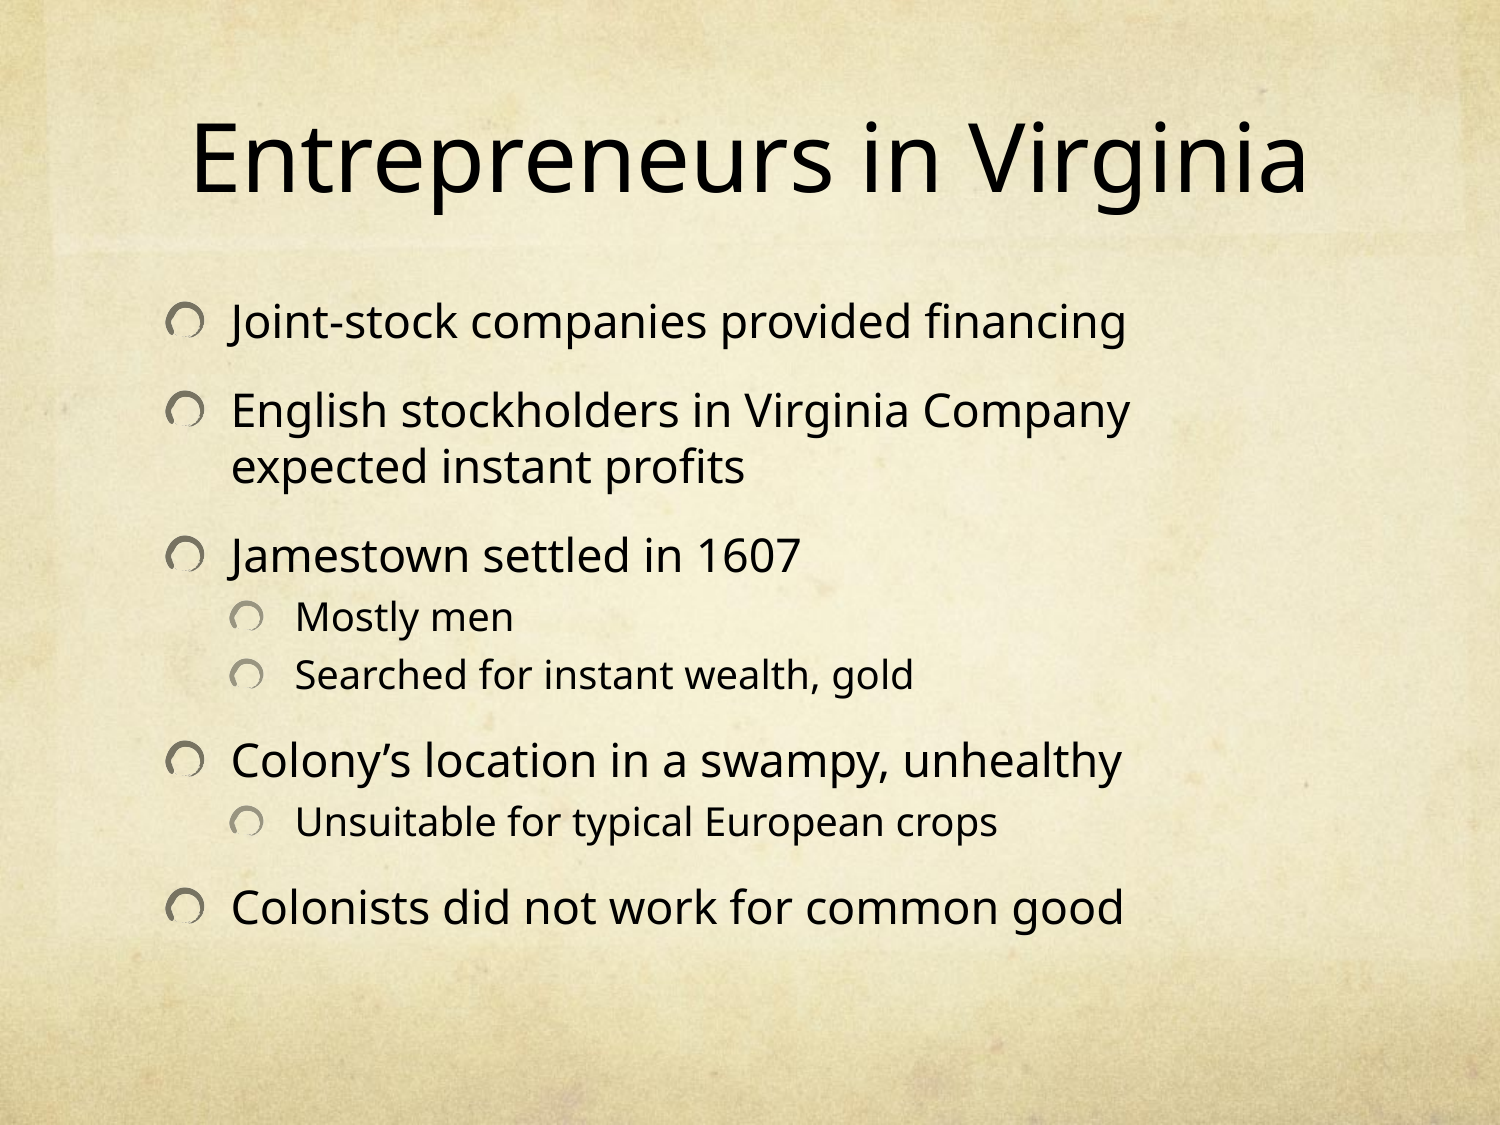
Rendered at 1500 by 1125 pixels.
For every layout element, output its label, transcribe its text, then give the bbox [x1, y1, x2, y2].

list Joint-stock companies provided financing English stockholders in Virginia Company expected instant profits Jamestown settled in 1607 Mostly men Searched for instant wealth, gold Colony’s location in a swampy, unhealthy Unsuitable for typical European crops Colonists did not work for common good [150, 284, 1350, 950]
picture [0, 0, 1500, 1125]
title Entrepreneurs in Virginia [150, 82, 1350, 225]
